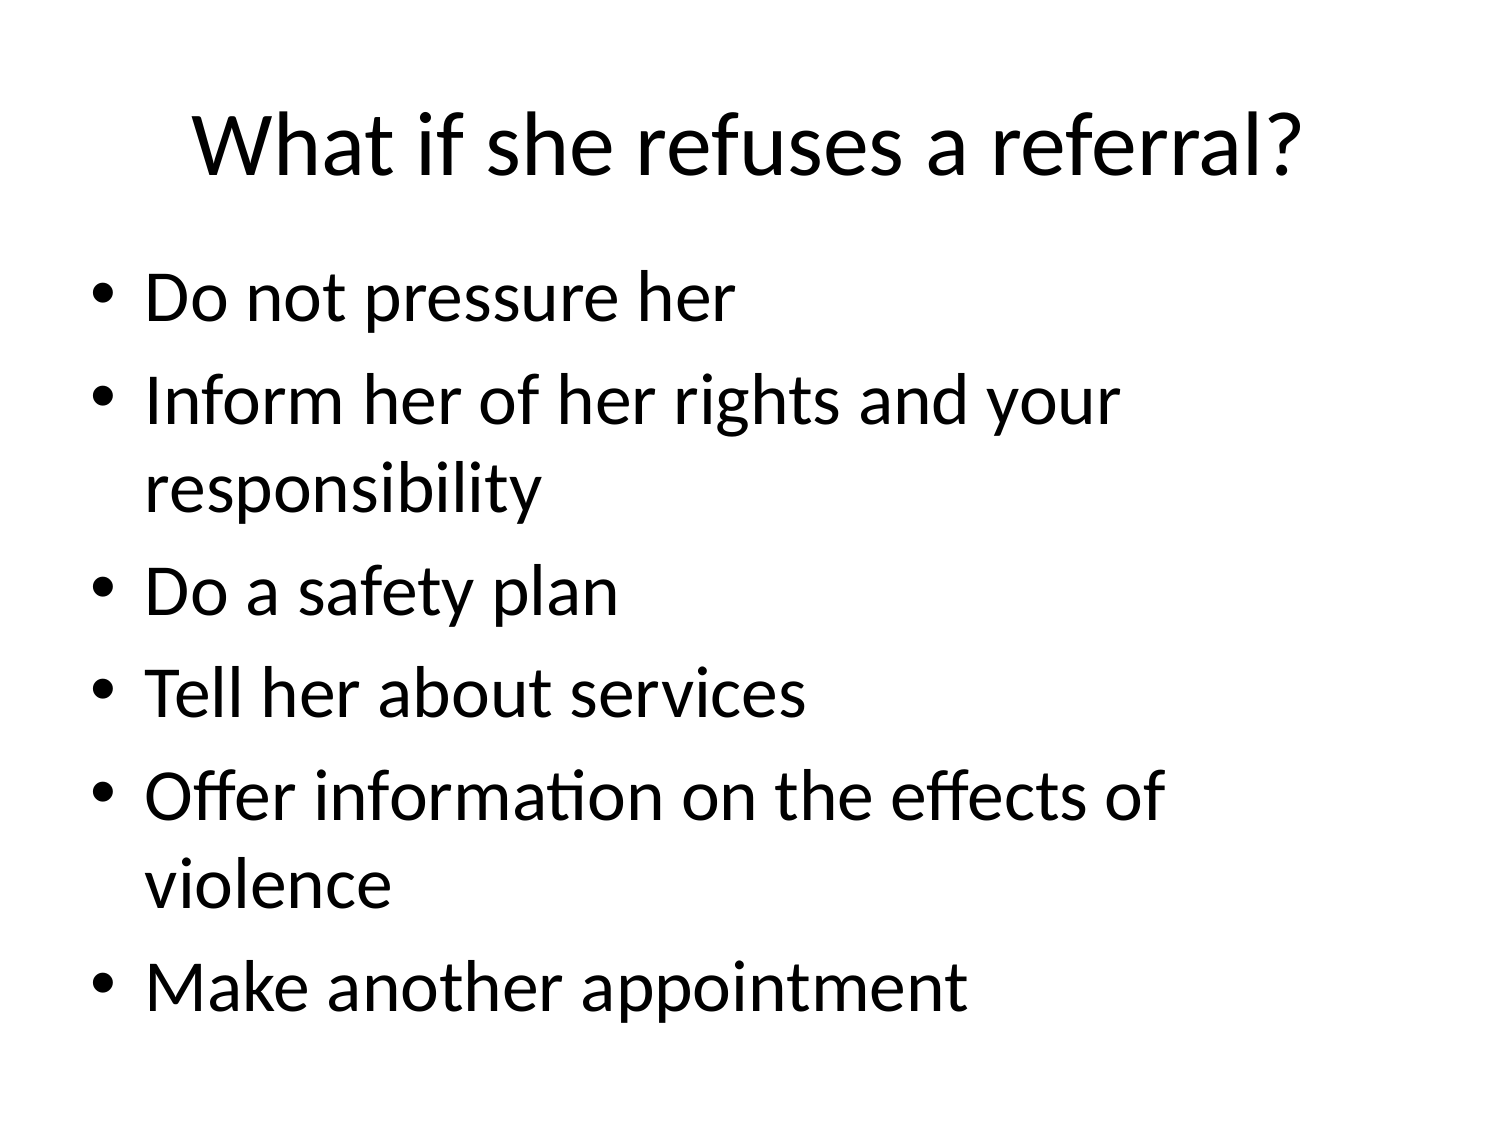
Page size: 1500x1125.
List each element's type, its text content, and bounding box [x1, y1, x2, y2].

list Do not pressure her Inform her of her rights and your responsibility Do a safety plan Tell her about services Offer information on the effects of violence Make another appointment [75, 240, 1425, 1037]
title What if she refuses a referral? [75, 45, 1425, 233]
